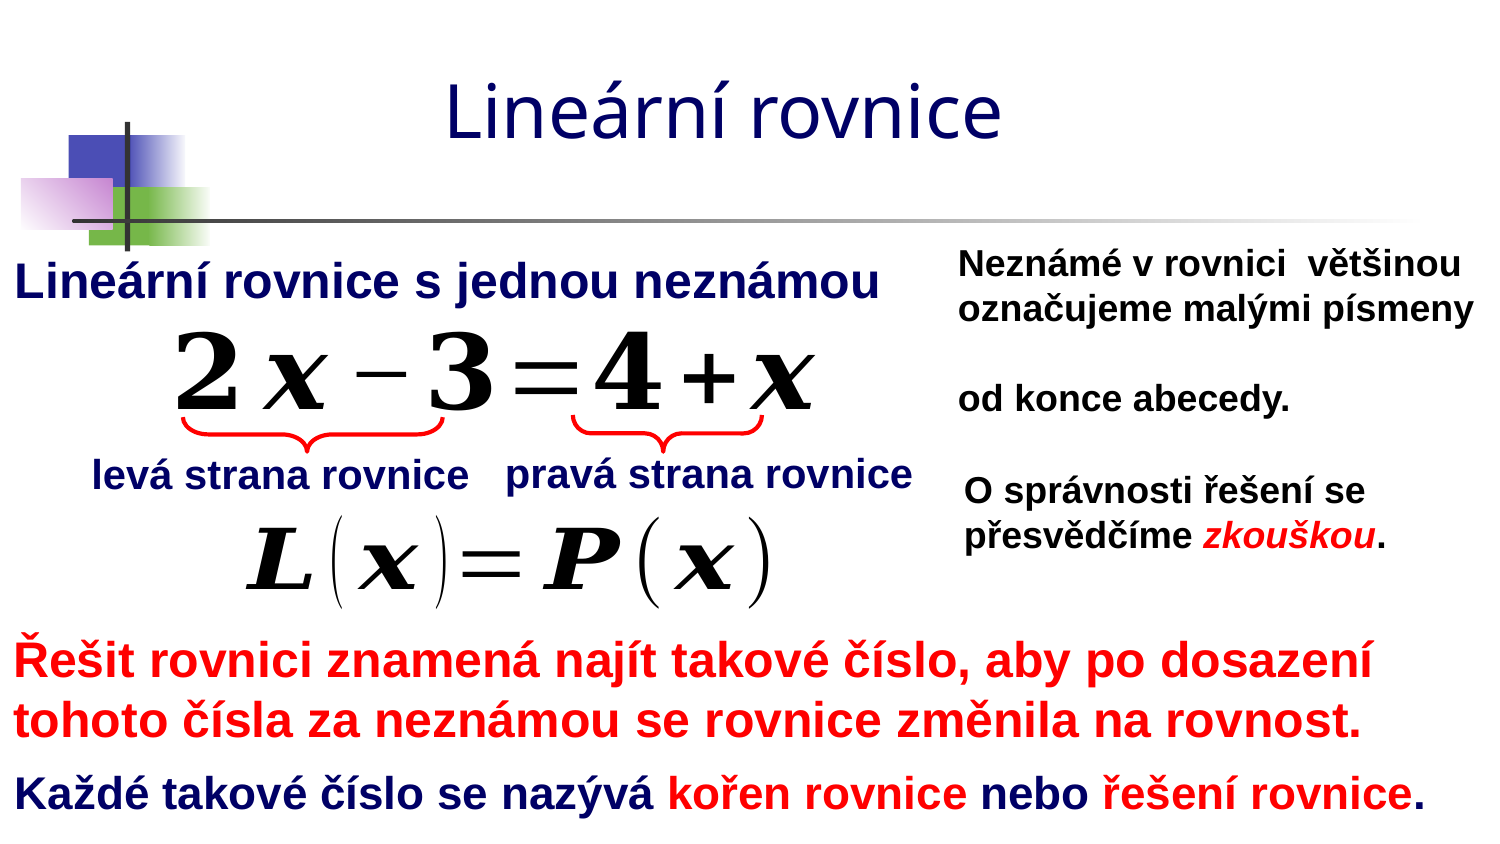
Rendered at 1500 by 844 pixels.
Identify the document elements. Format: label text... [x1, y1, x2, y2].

text_box levá strana rovnice [76, 445, 581, 501]
title Lineární rovnice [129, 43, 1318, 175]
text_box Řešit rovnici znamená najít takové číslo, aby po dosazení tohoto čísla za neznámou se rovnice změnila na rovnost. [0, 634, 1500, 738]
text_box Lineární rovnice s jednou neznámou [0, 242, 916, 315]
text_box O správnosti řešení se přesvědčíme zkouškou. [949, 422, 1500, 600]
text_box Každé takové číslo se nazývá kořen rovnice nebo řešení rovnice. [0, 738, 1500, 844]
text_box Neznámé v rovnici většinou označujeme malými písmeny od konce abecedy. [943, 240, 1498, 418]
text_box [182, 417, 443, 445]
text_box [572, 414, 762, 445]
text_box pravá strana rovnice [490, 445, 949, 498]
